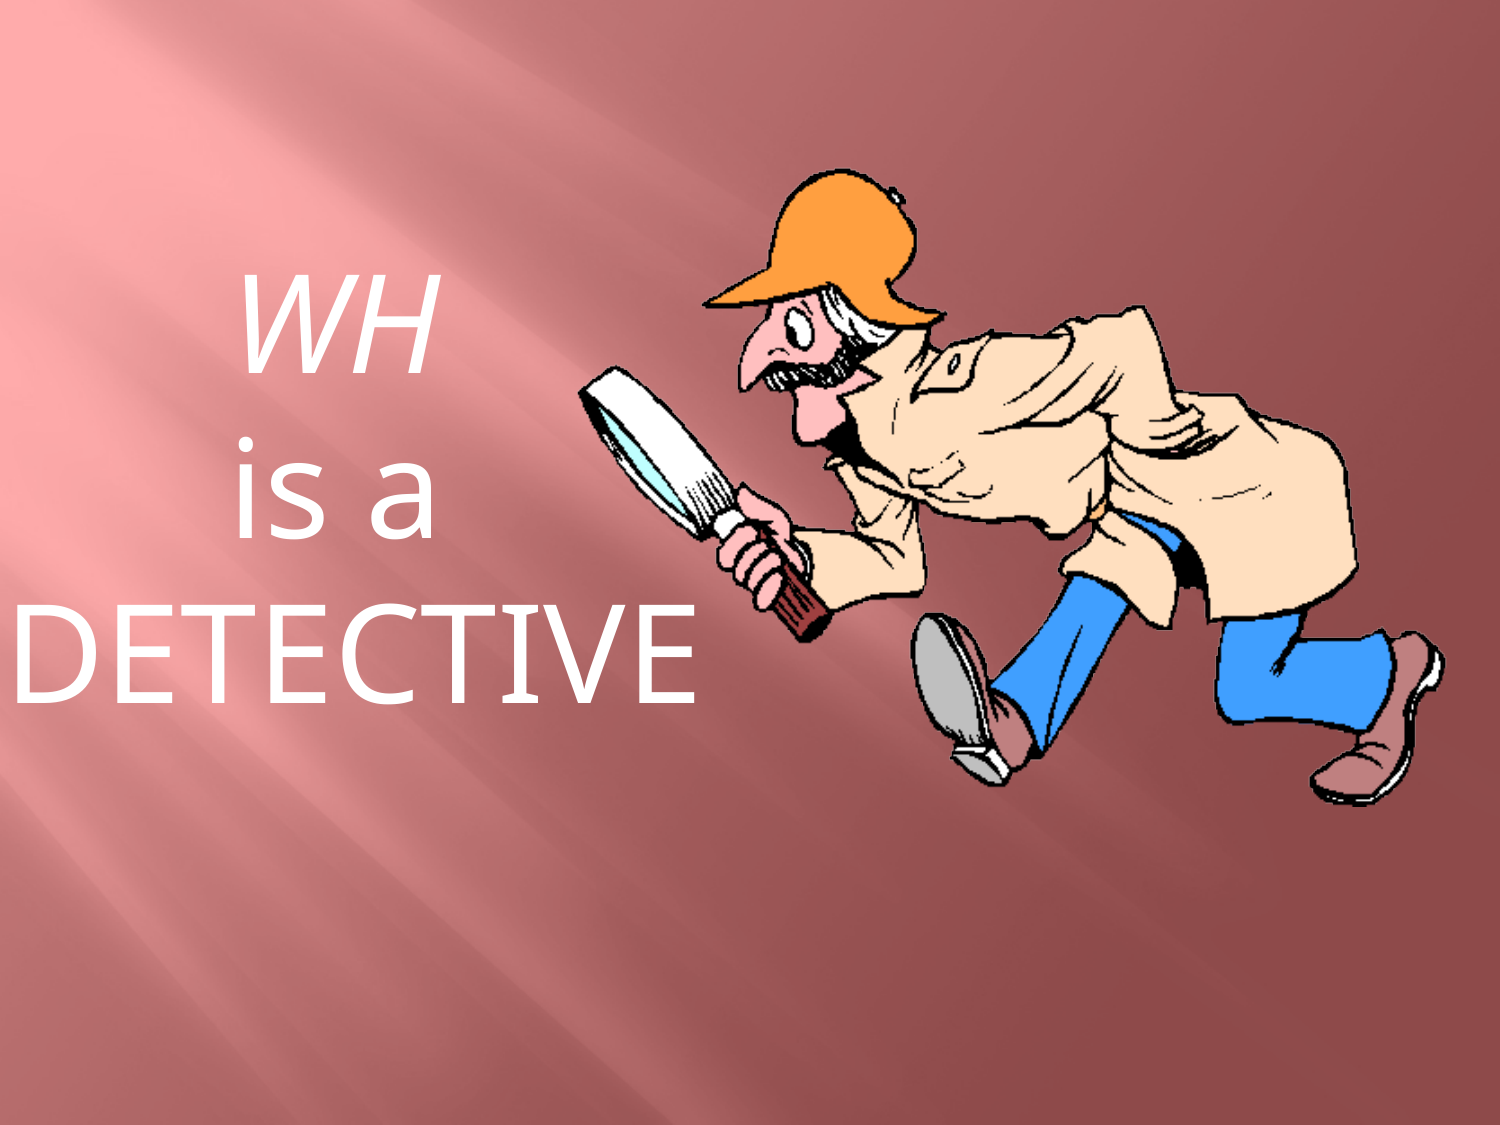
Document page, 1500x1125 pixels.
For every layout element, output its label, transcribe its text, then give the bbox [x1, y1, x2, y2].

picture [576, 156, 1457, 807]
text_box WH is a DETECTIVE [0, 229, 576, 739]
